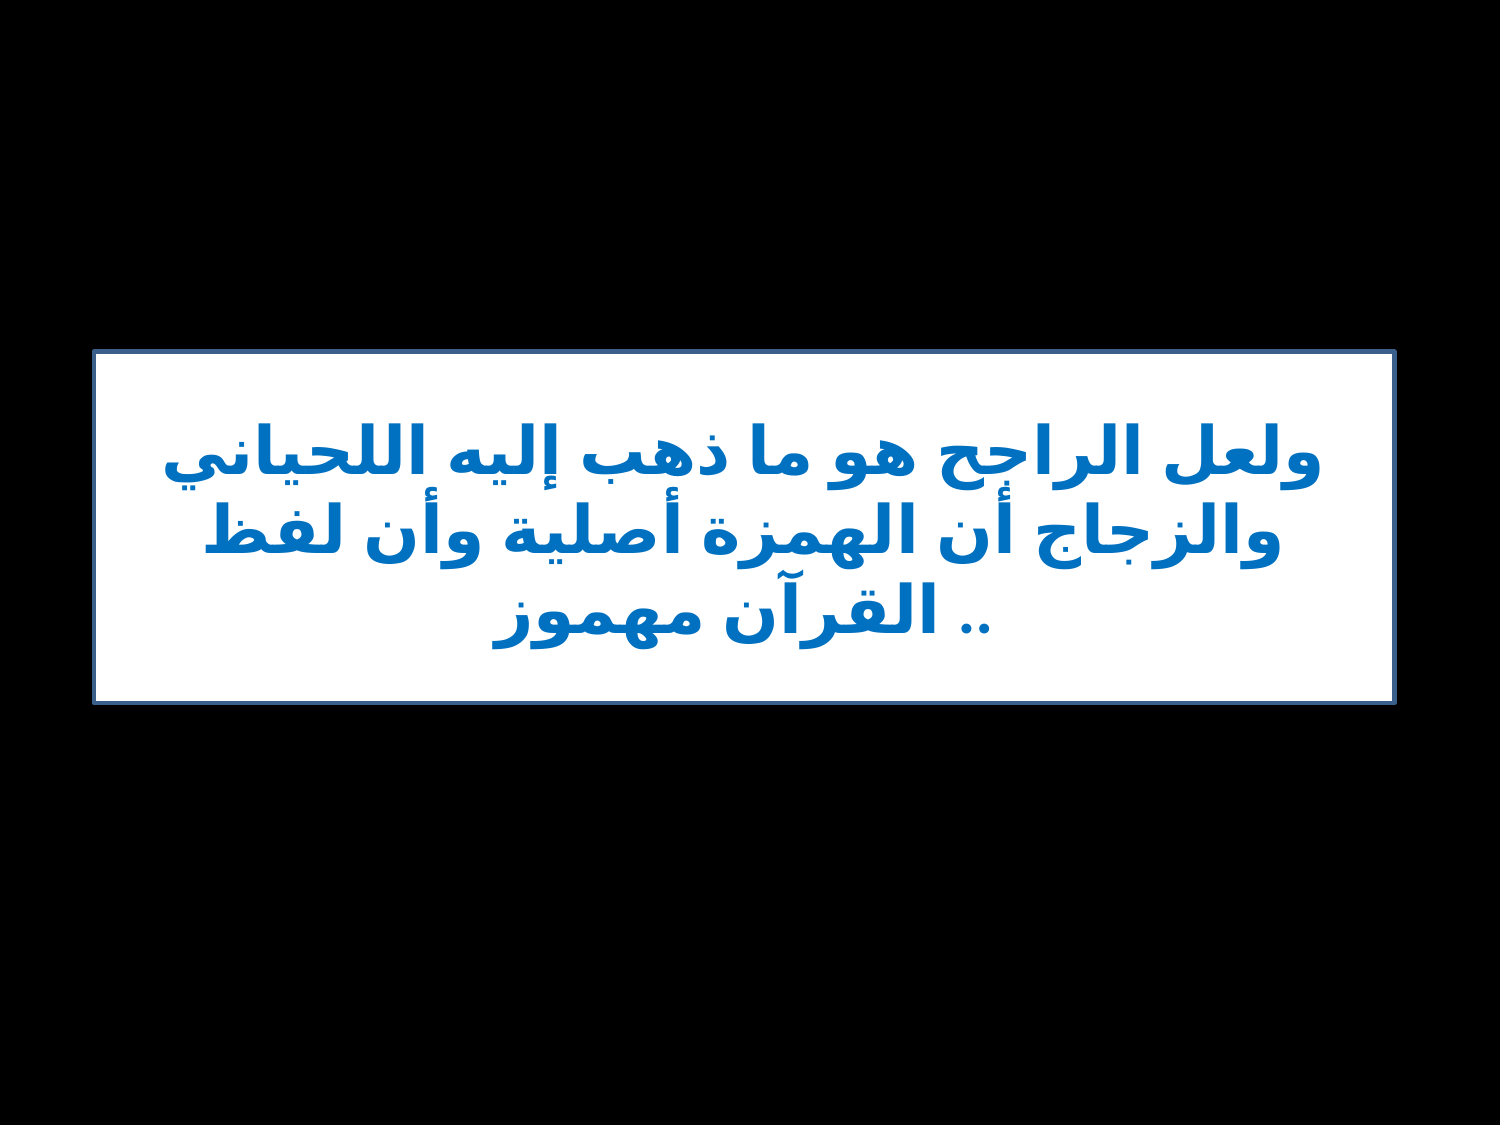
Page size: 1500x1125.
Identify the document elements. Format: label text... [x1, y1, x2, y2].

text_box ولعل الراجح هو ما ذهب إليه اللحياني والزجاج أن الهمزة أصلية وأن لفظ القرآن مهموز .. [92, 349, 1397, 705]
